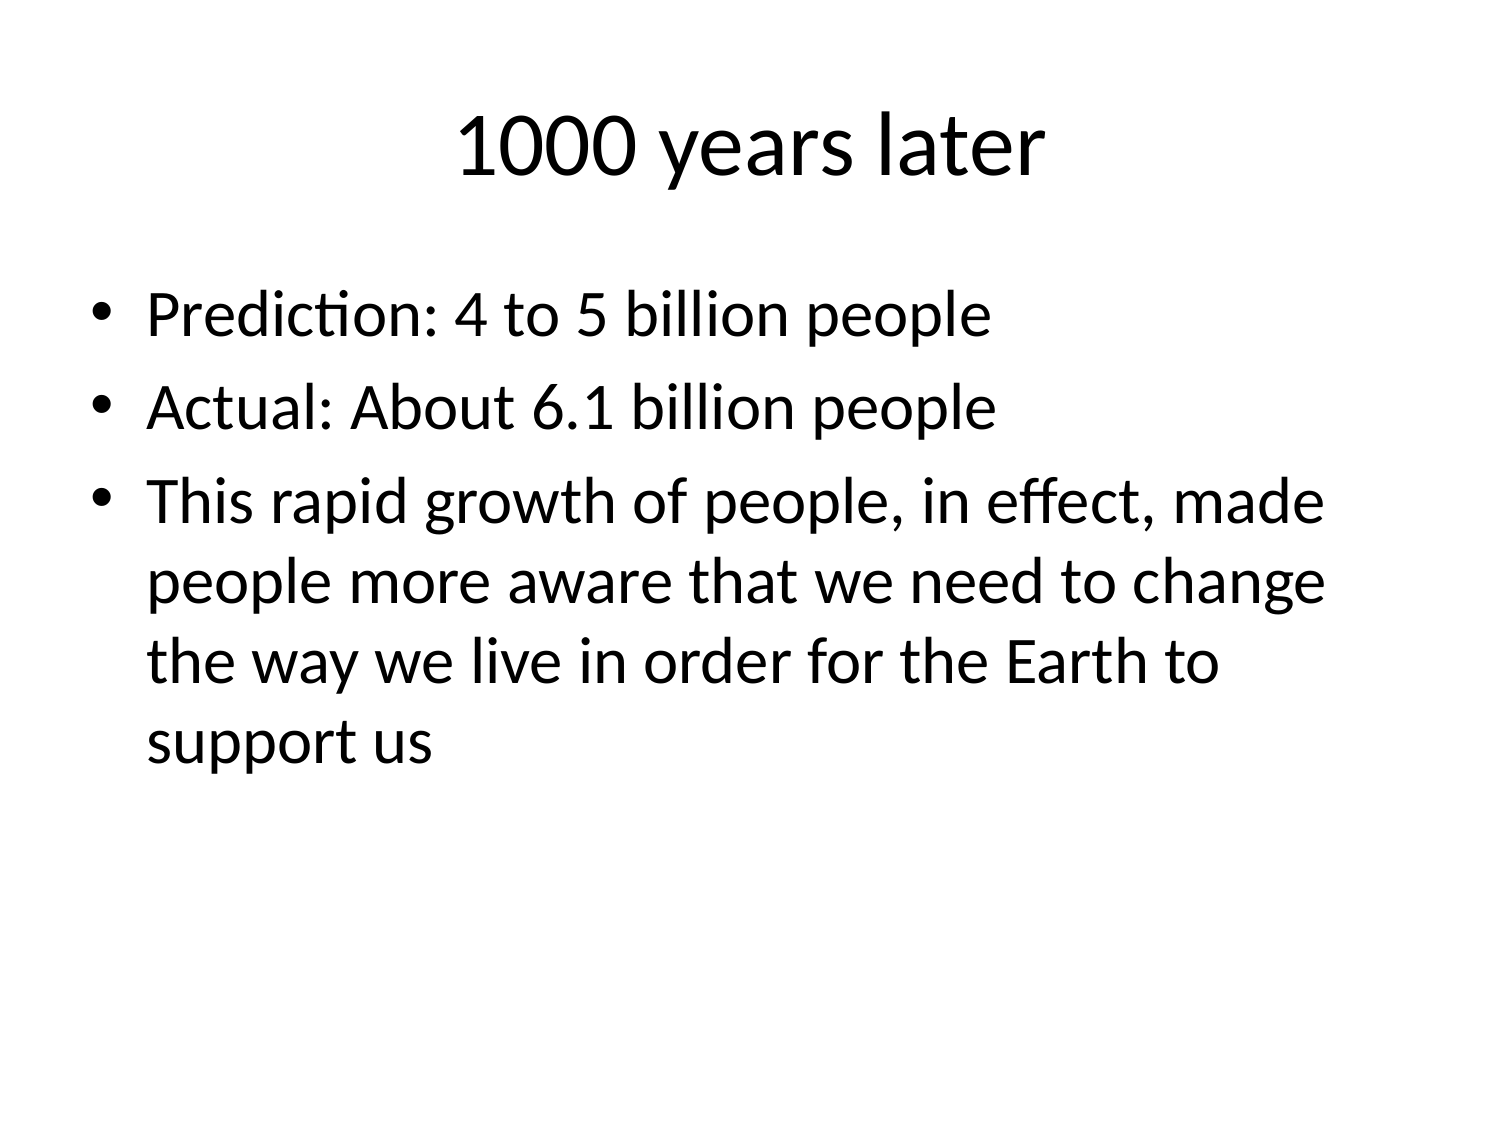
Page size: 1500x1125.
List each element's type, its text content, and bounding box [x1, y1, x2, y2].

title 1000 years later [75, 45, 1425, 233]
list Prediction: 4 to 5 billion people Actual: About 6.1 billion people This rapid growth of people, in effect, made people more aware that we need to change the way we live in order for the Earth to support us [75, 262, 1425, 1005]
